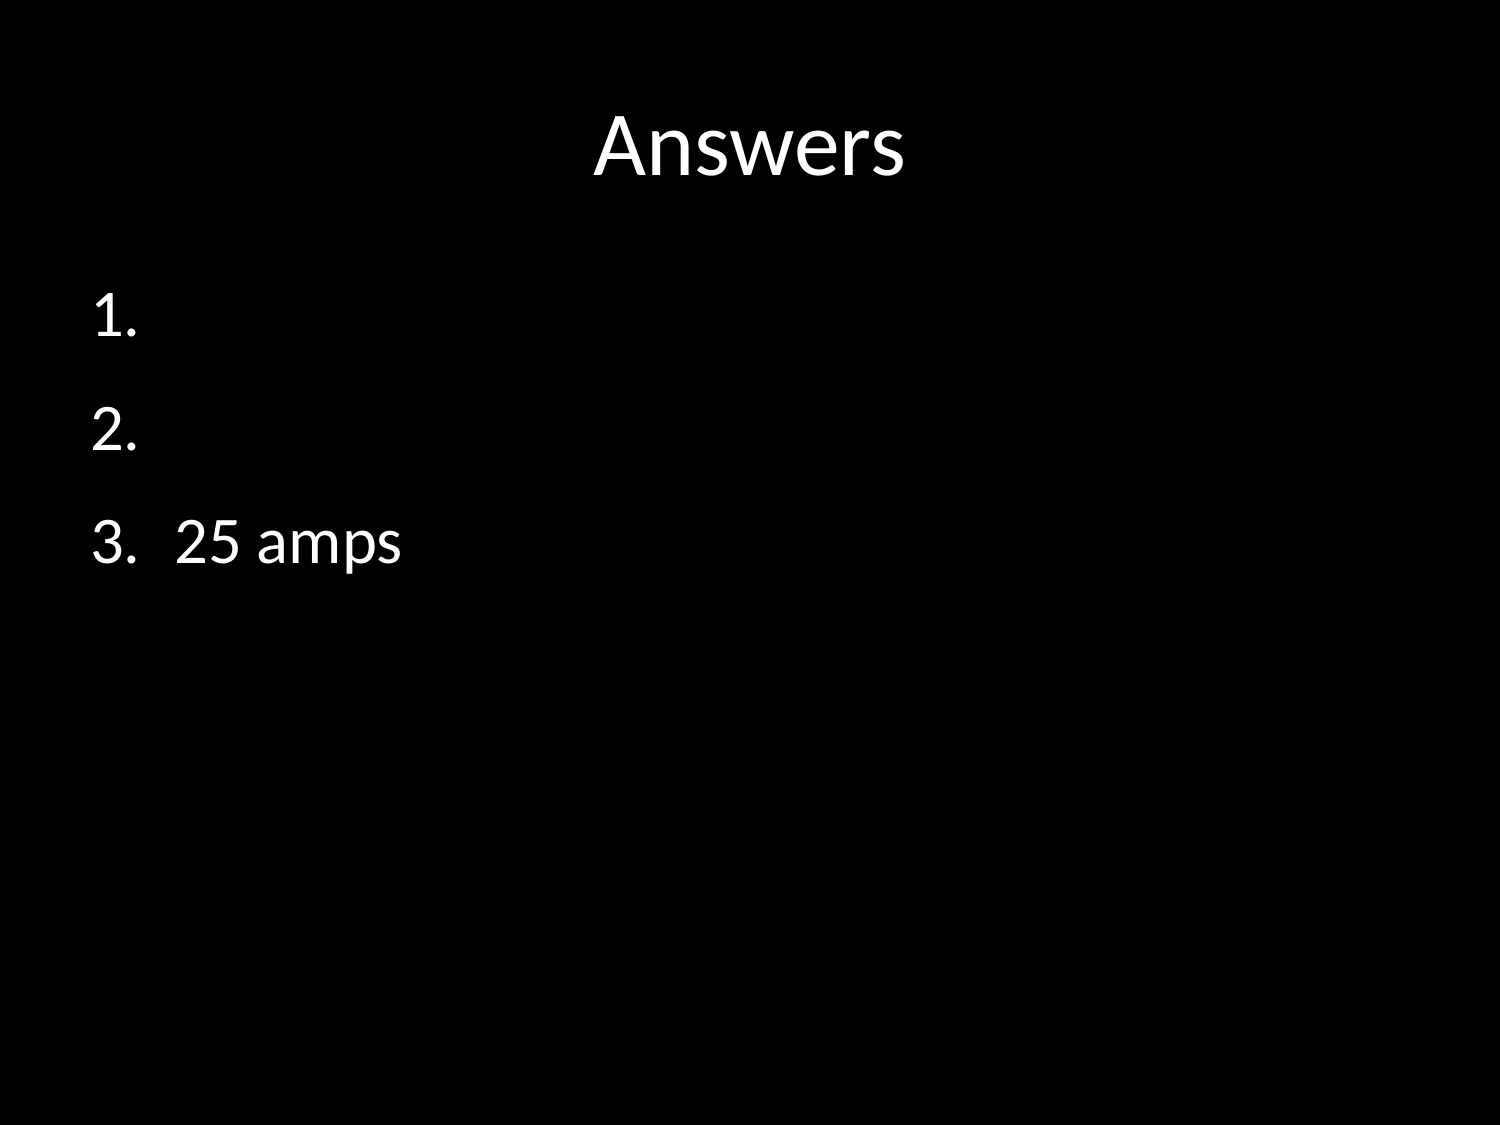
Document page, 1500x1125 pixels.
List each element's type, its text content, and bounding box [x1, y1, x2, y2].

title Answers [75, 45, 1425, 233]
